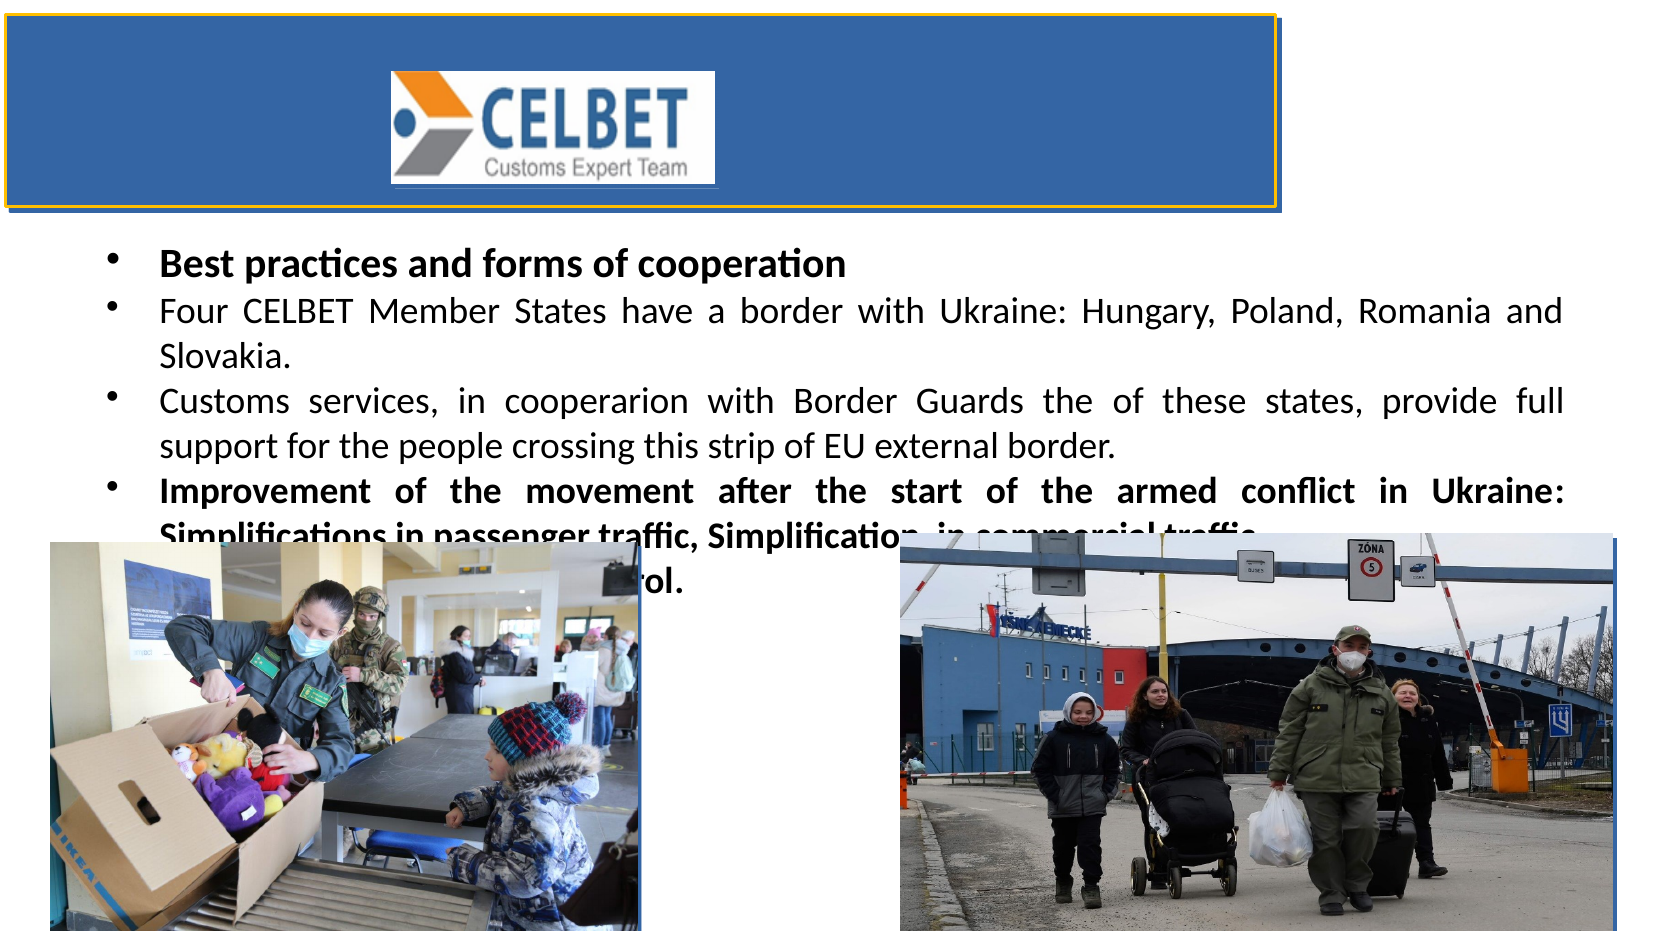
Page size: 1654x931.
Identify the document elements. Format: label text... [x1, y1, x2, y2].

text_box [82, 34, 1235, 203]
picture [391, 71, 715, 185]
picture [49, 542, 638, 931]
text_box Best practices and forms of cooperation Four CELBET Member States have a border with Ukraine: Hungary, Poland, Romania and Slovakia. Customs services, in cooperarion with Border Guards the of these states, provide full support for the people crossing this strip of EU external border. Improvement of the movement after the start of the armed conflict in Ukraine: Simplifications in passenger traffic, Simplification in commercial traffic. Cross-border coordinated control. [88, 236, 1565, 798]
picture [899, 533, 1613, 931]
